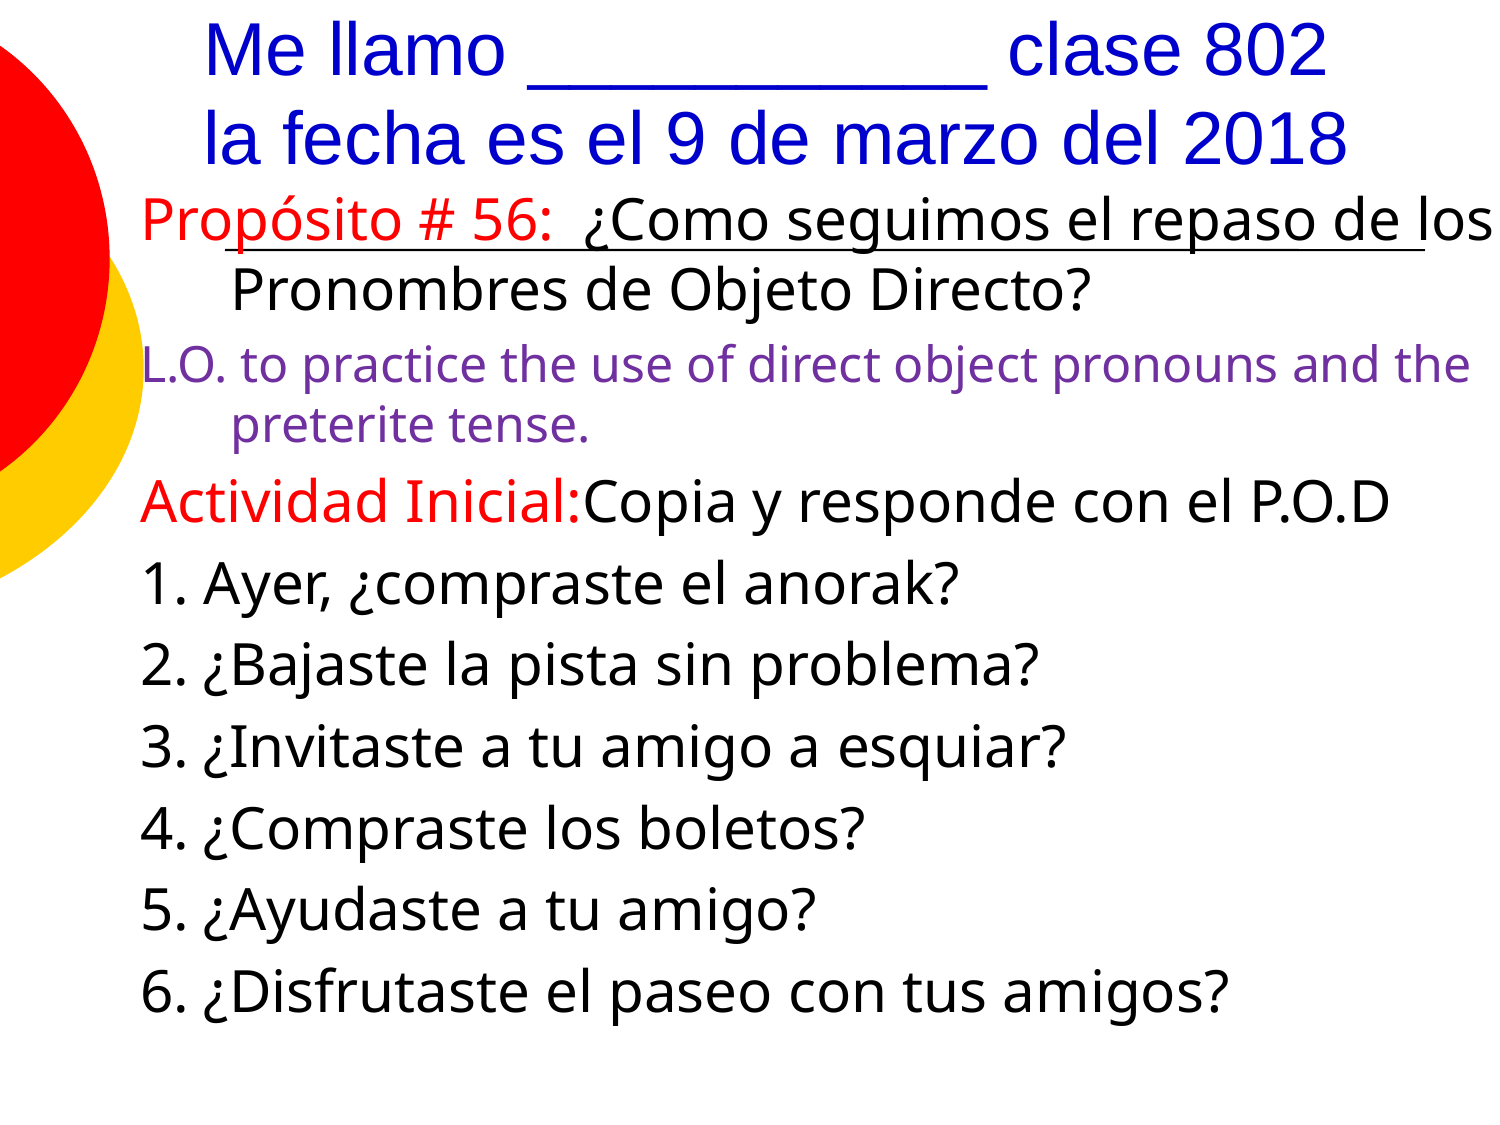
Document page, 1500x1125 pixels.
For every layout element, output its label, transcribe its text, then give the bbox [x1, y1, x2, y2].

list Propósito # 56: ¿Como seguimos el repaso de los Pronombres de Objeto Directo? L.O. to practice the use of direct object pronouns and the preterite tense. Actividad Inicial:Copia y responde con el P.O.D 1. Ayer, ¿compraste el anorak? 2. ¿Bajaste la pista sin problema? 3. ¿Invitaste a tu amigo a esquiar? 4. ¿Compraste los boletos? 5. ¿Ayudaste a tu amigo? 6. ¿Disfrutaste el paseo con tus amigos? [125, 174, 1500, 850]
title Me llamo ___________ clase 802 la fecha es el 9 de marzo del 2018 [188, 0, 1488, 174]
